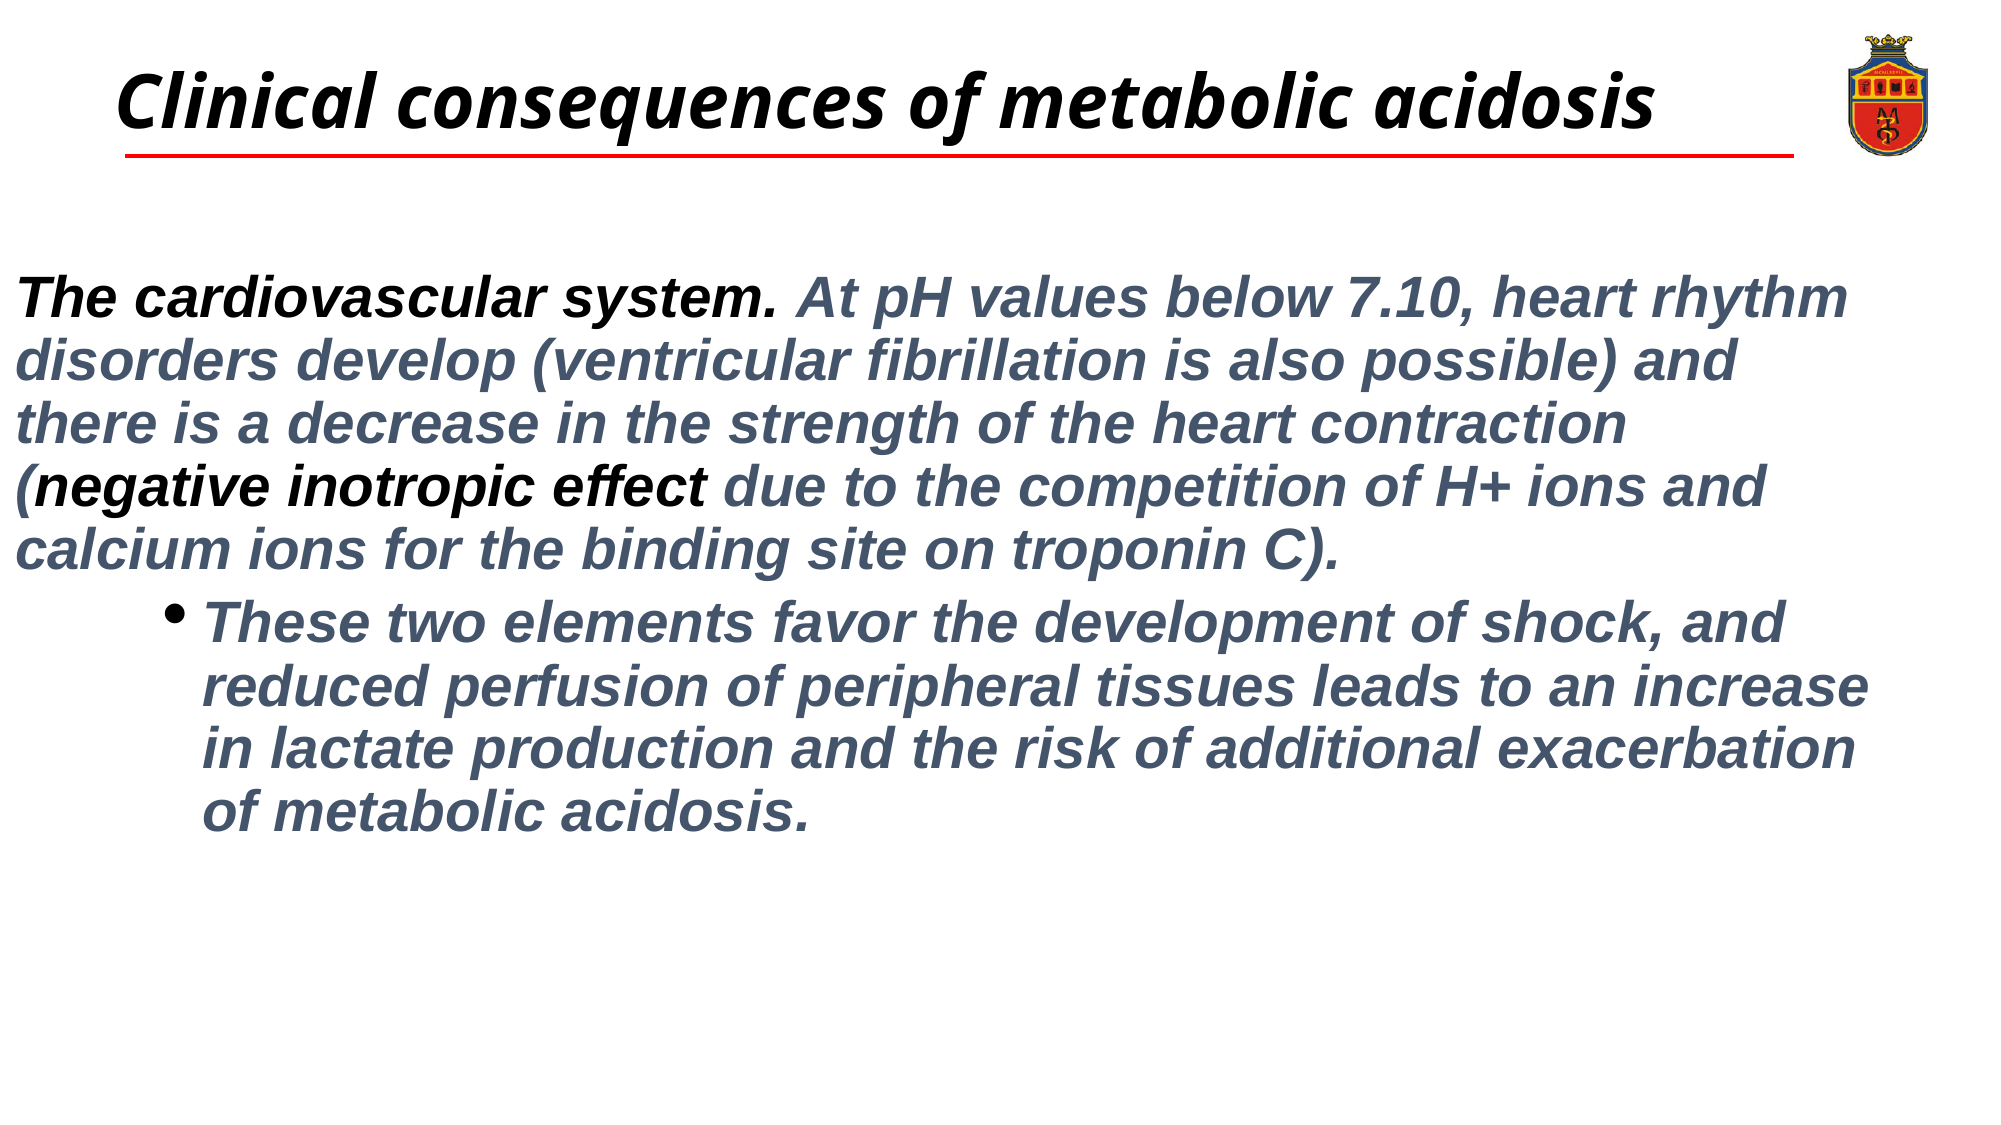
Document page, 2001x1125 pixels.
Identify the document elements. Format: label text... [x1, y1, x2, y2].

title Clinical consequences of metabolic acidosis [99, 46, 1884, 242]
picture [1794, 16, 1969, 189]
list The cardiovascular system. At pH values below 7.10, heart rhythm disorders develop (ventricular fibrillation is also possible) and there is a decrease in the strength of the heart contraction (negative inotropic effect due to the competition of H+ ions and calcium ions for the binding site on troponin C). These two elements favor the development of shock, and reduced perfusion of peripheral tissues leads to an increase in lactate production and the risk of additional exacerbation of metabolic acidosis. [0, 260, 1900, 1085]
